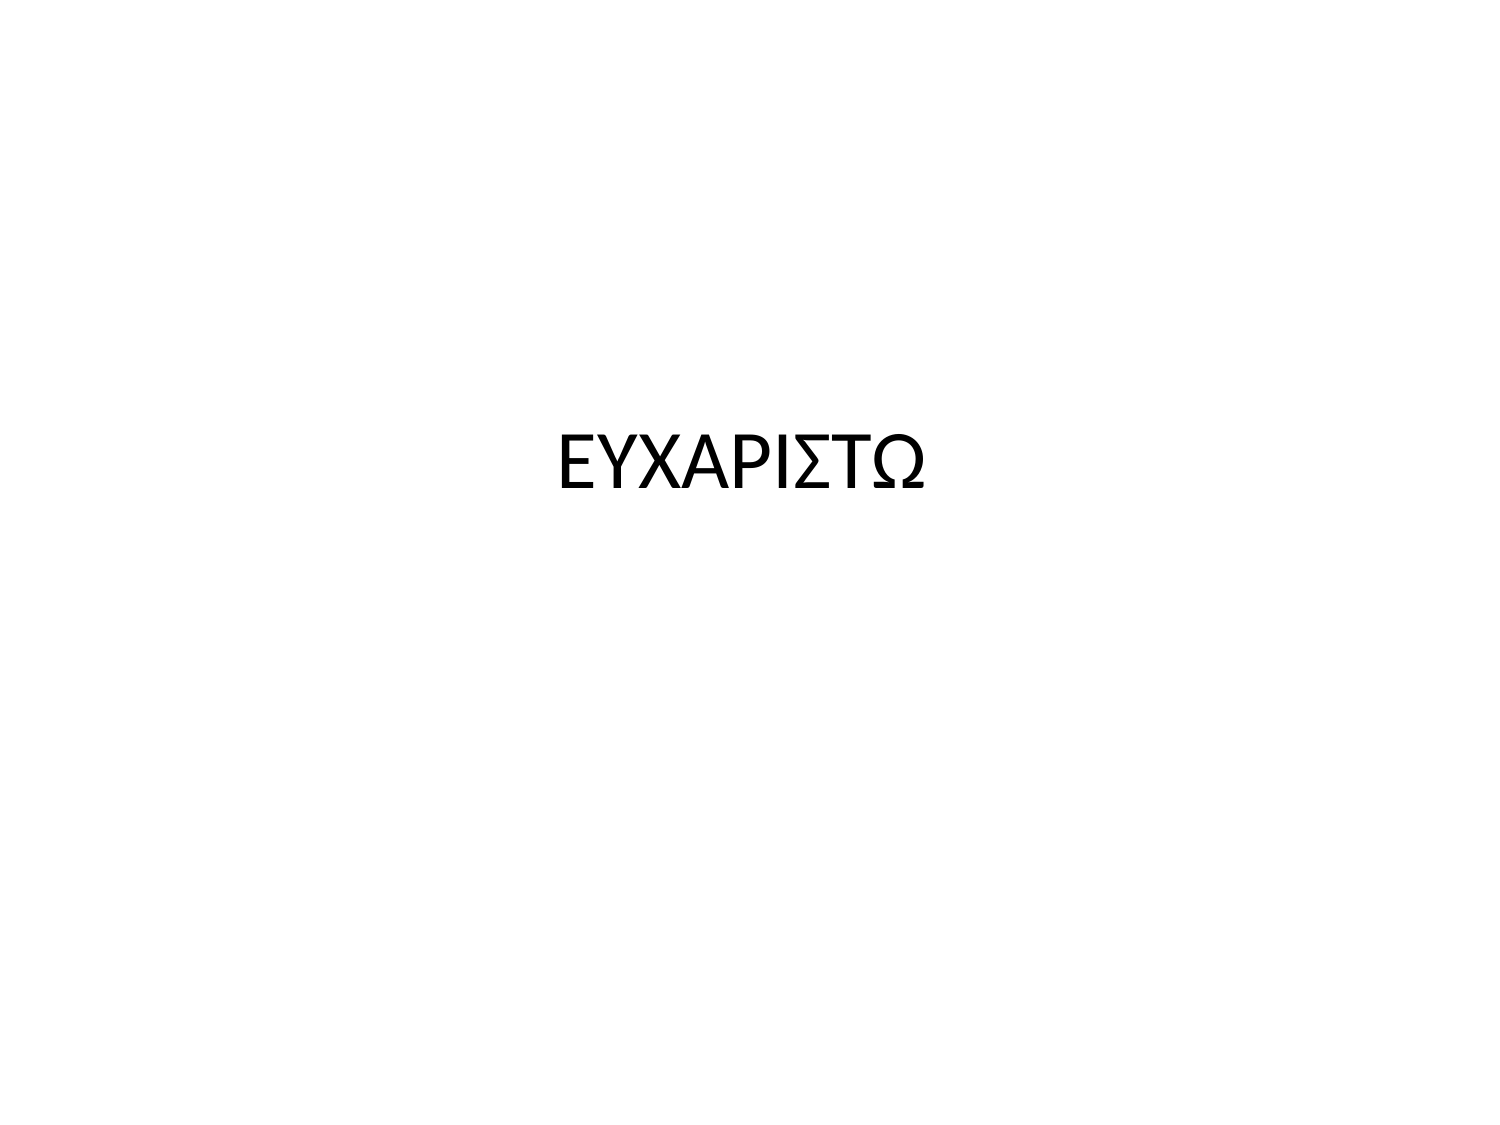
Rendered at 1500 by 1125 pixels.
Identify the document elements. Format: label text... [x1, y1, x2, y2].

title ΕΥΧΑΡΙΣΤΩ [76, 361, 1427, 550]
